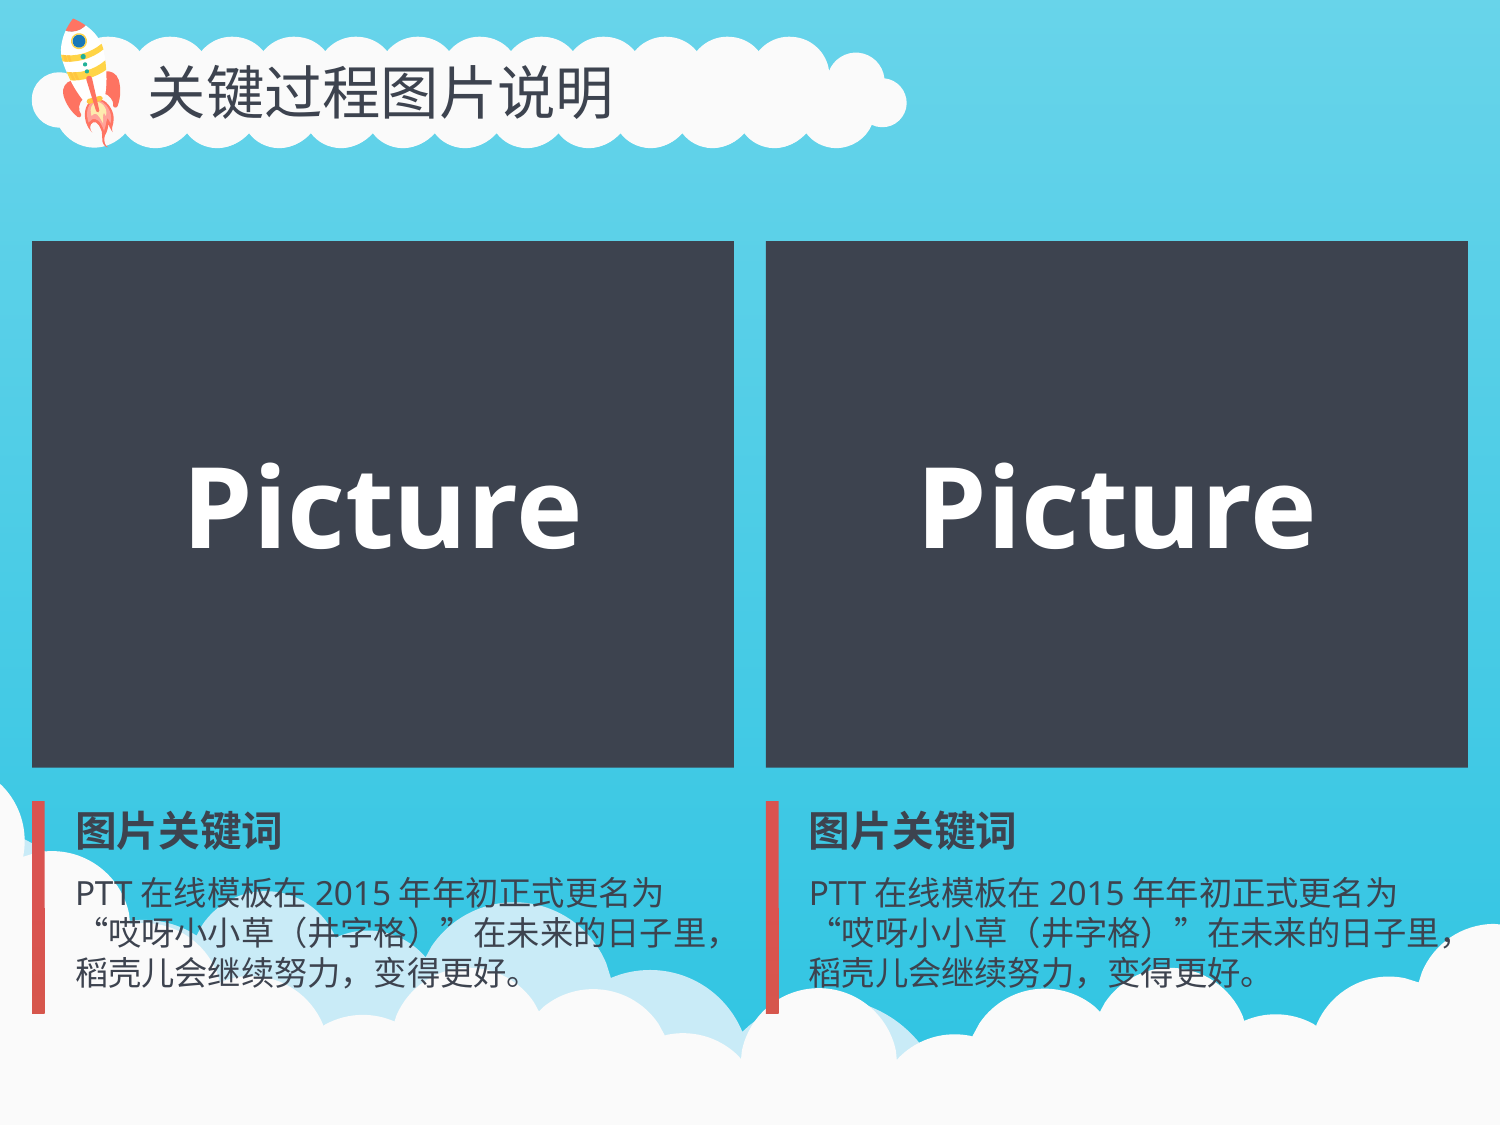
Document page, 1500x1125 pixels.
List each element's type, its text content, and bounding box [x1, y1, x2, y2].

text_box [794, 797, 1468, 1002]
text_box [60, 797, 735, 1002]
text_box Picture [901, 428, 1332, 579]
text_box Picture [167, 428, 599, 579]
text_box [765, 801, 780, 1014]
text_box [31, 801, 46, 1014]
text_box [31, 18, 907, 149]
text_box [31, 240, 735, 769]
text_box [765, 240, 1469, 769]
